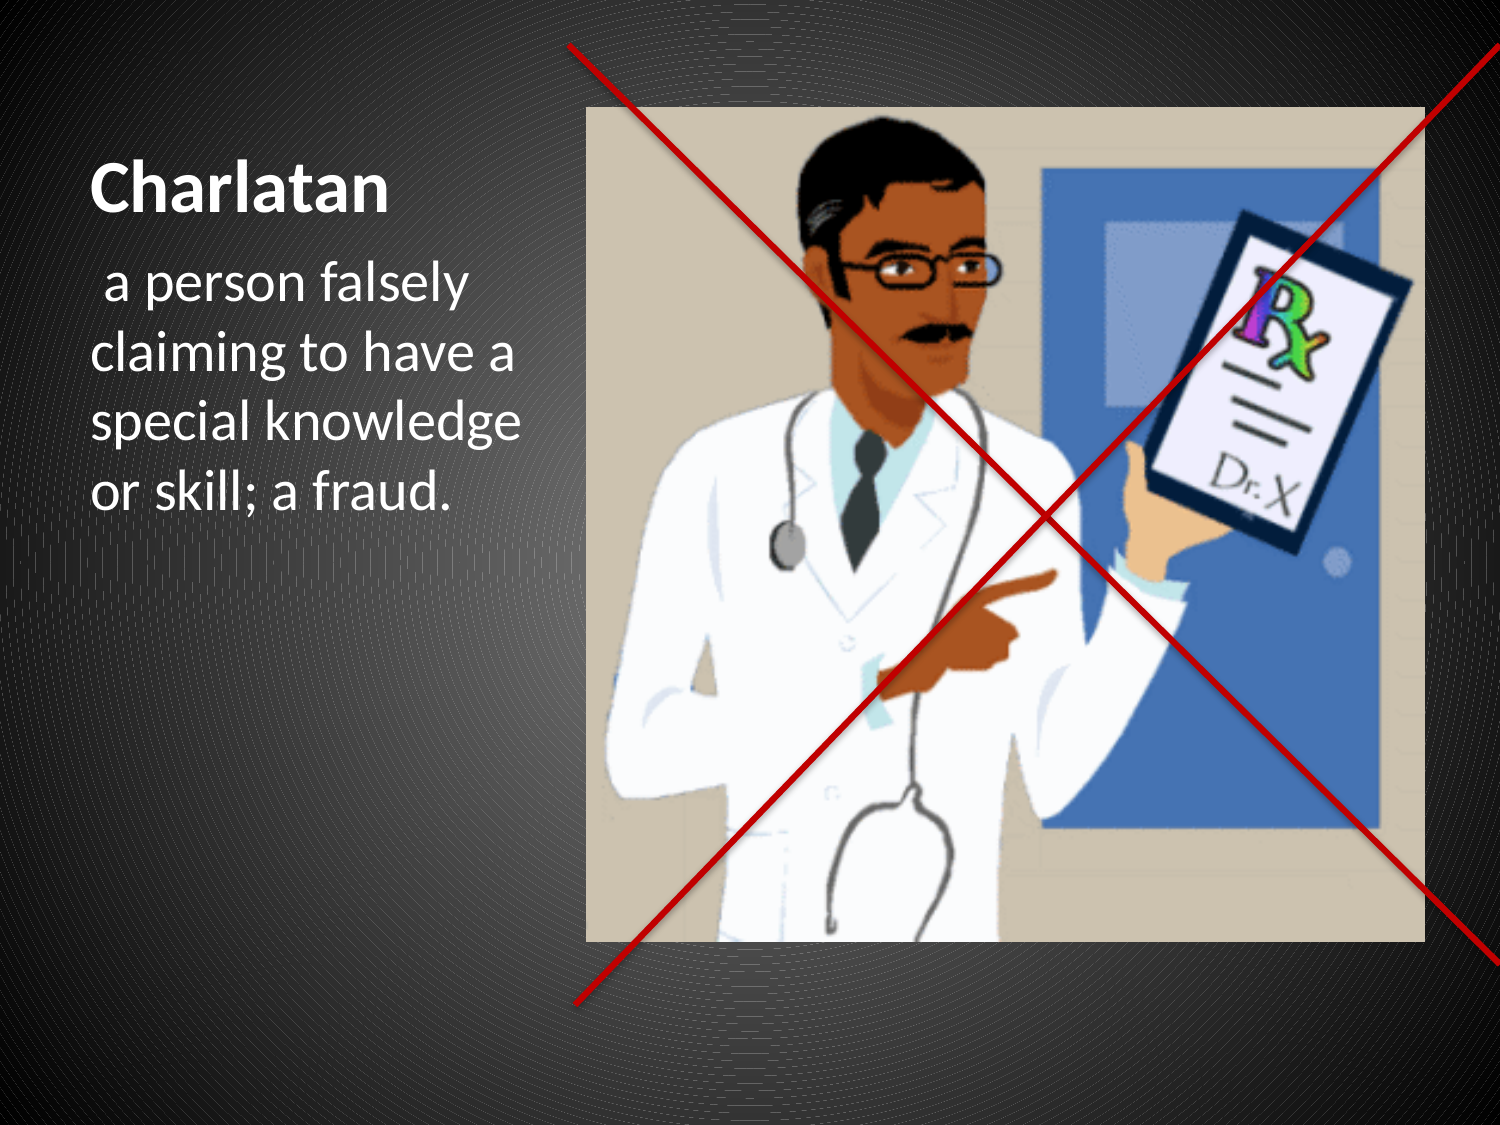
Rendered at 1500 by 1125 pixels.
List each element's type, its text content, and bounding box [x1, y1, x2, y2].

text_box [557, 62, 1500, 988]
list a person falsely claiming to have a special knowledge or skill; a fraud. [75, 235, 569, 1005]
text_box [568, 44, 1500, 60]
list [586, 996, 1426, 1006]
title Charlatan [75, 44, 565, 235]
